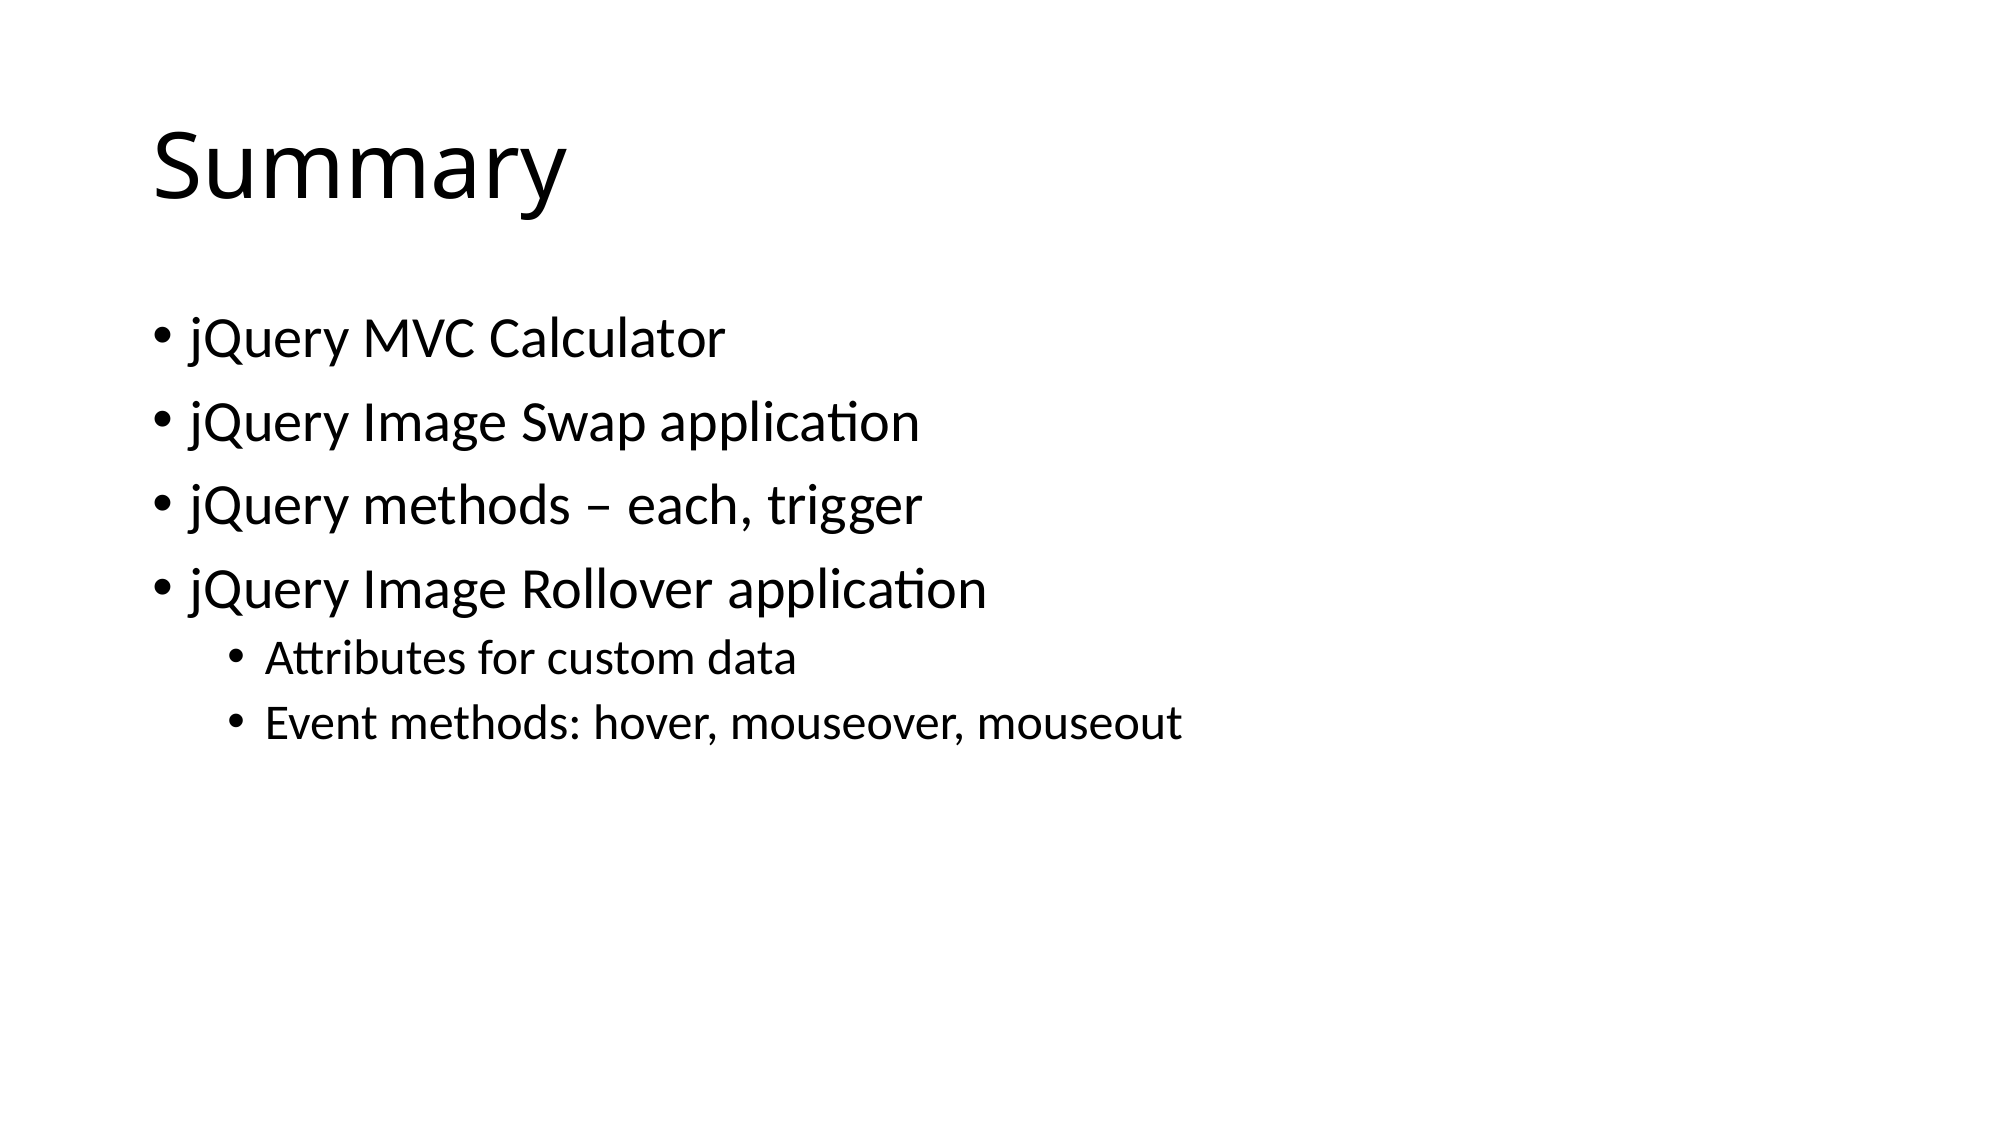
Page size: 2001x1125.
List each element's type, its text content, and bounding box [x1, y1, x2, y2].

list jQuery MVC Calculator jQuery Image Swap application jQuery methods – each, trigger jQuery Image Rollover application Attributes for custom data Event methods: hover, mouseover, mouseout [137, 299, 1863, 1014]
title Summary [137, 59, 1863, 278]
